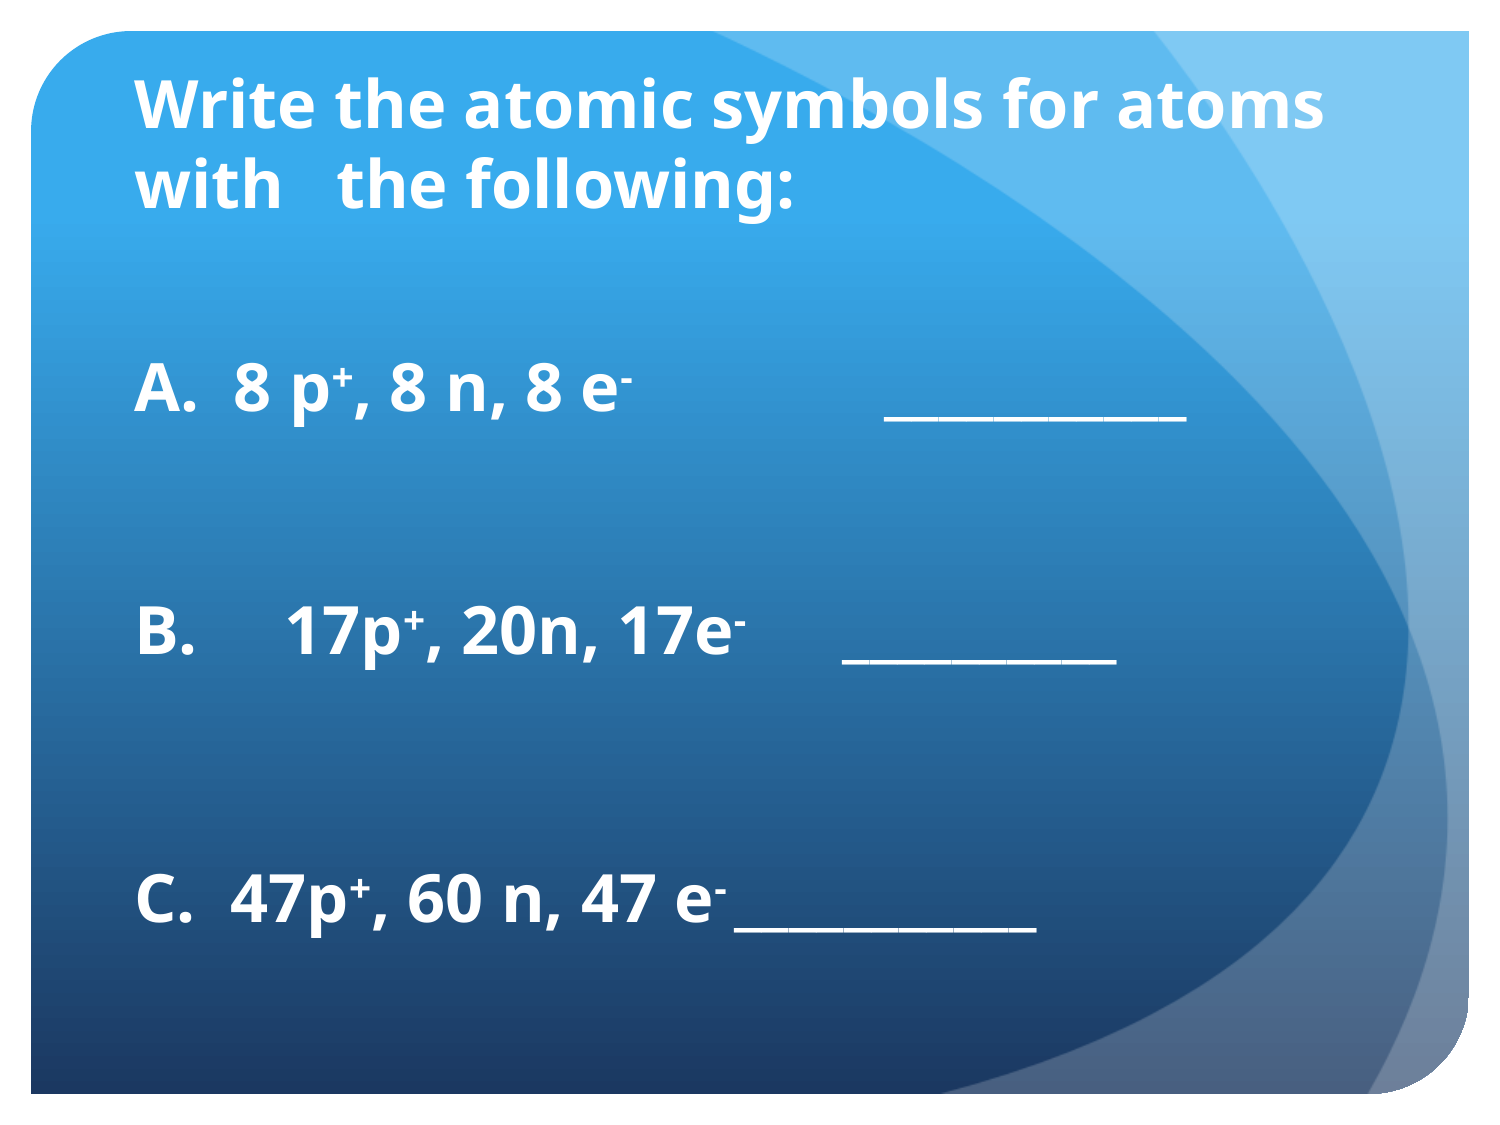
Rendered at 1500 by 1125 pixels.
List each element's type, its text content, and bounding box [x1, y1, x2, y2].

picture [24, 30, 1473, 1094]
list Write the atomic symbols for atoms with the following: A. 8 p+, 8 n, 8 e- ___________ B. 17p+, 20n, 17e- __________ C. 47p+, 60 n, 47 e- ___________ [73, 54, 1429, 1056]
